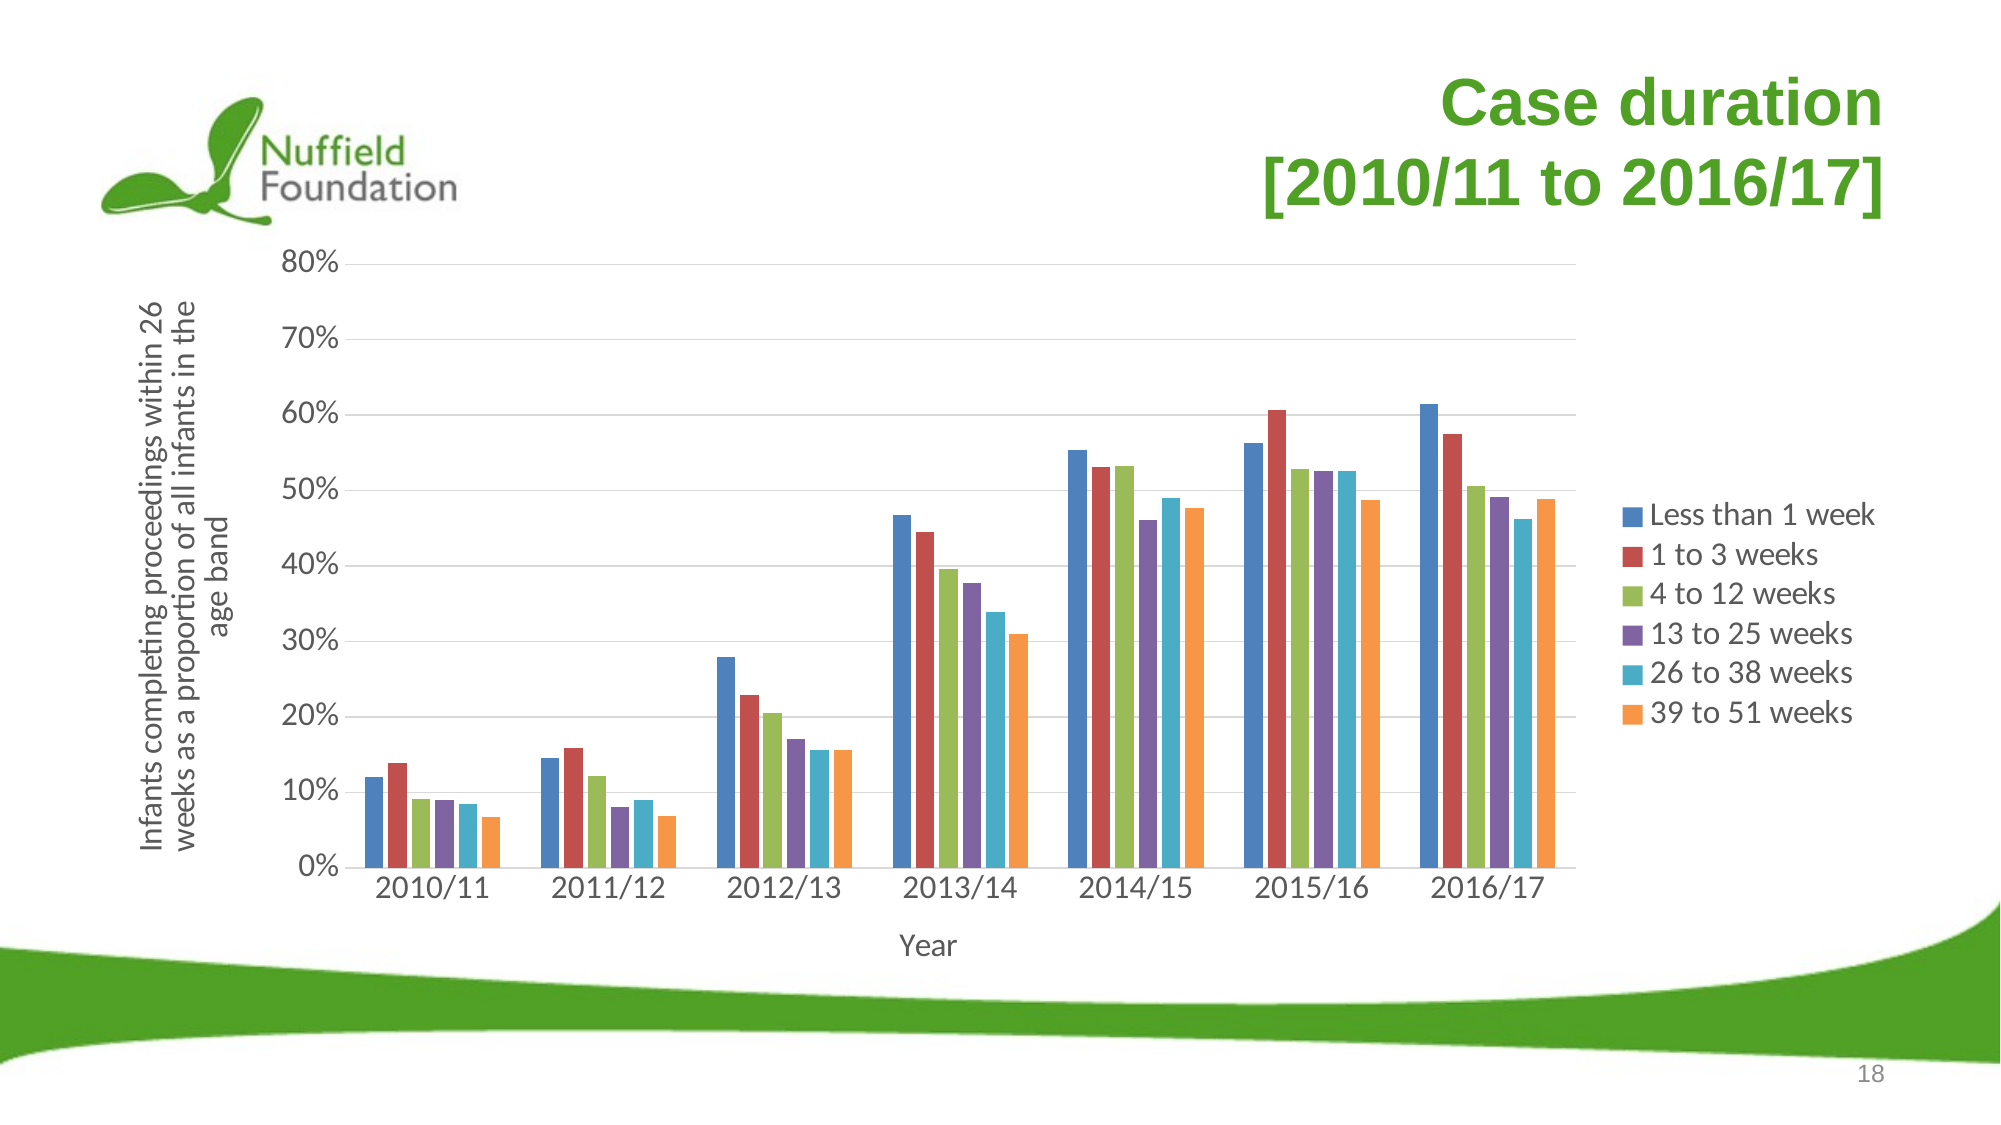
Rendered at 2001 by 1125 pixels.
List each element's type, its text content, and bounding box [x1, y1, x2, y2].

slide_number 18 [1433, 1042, 1900, 1103]
chart [99, 232, 1901, 1000]
picture [0, 0, 2001, 1125]
title Case duration [2010/11 to 2016/17] [99, 44, 1901, 232]
